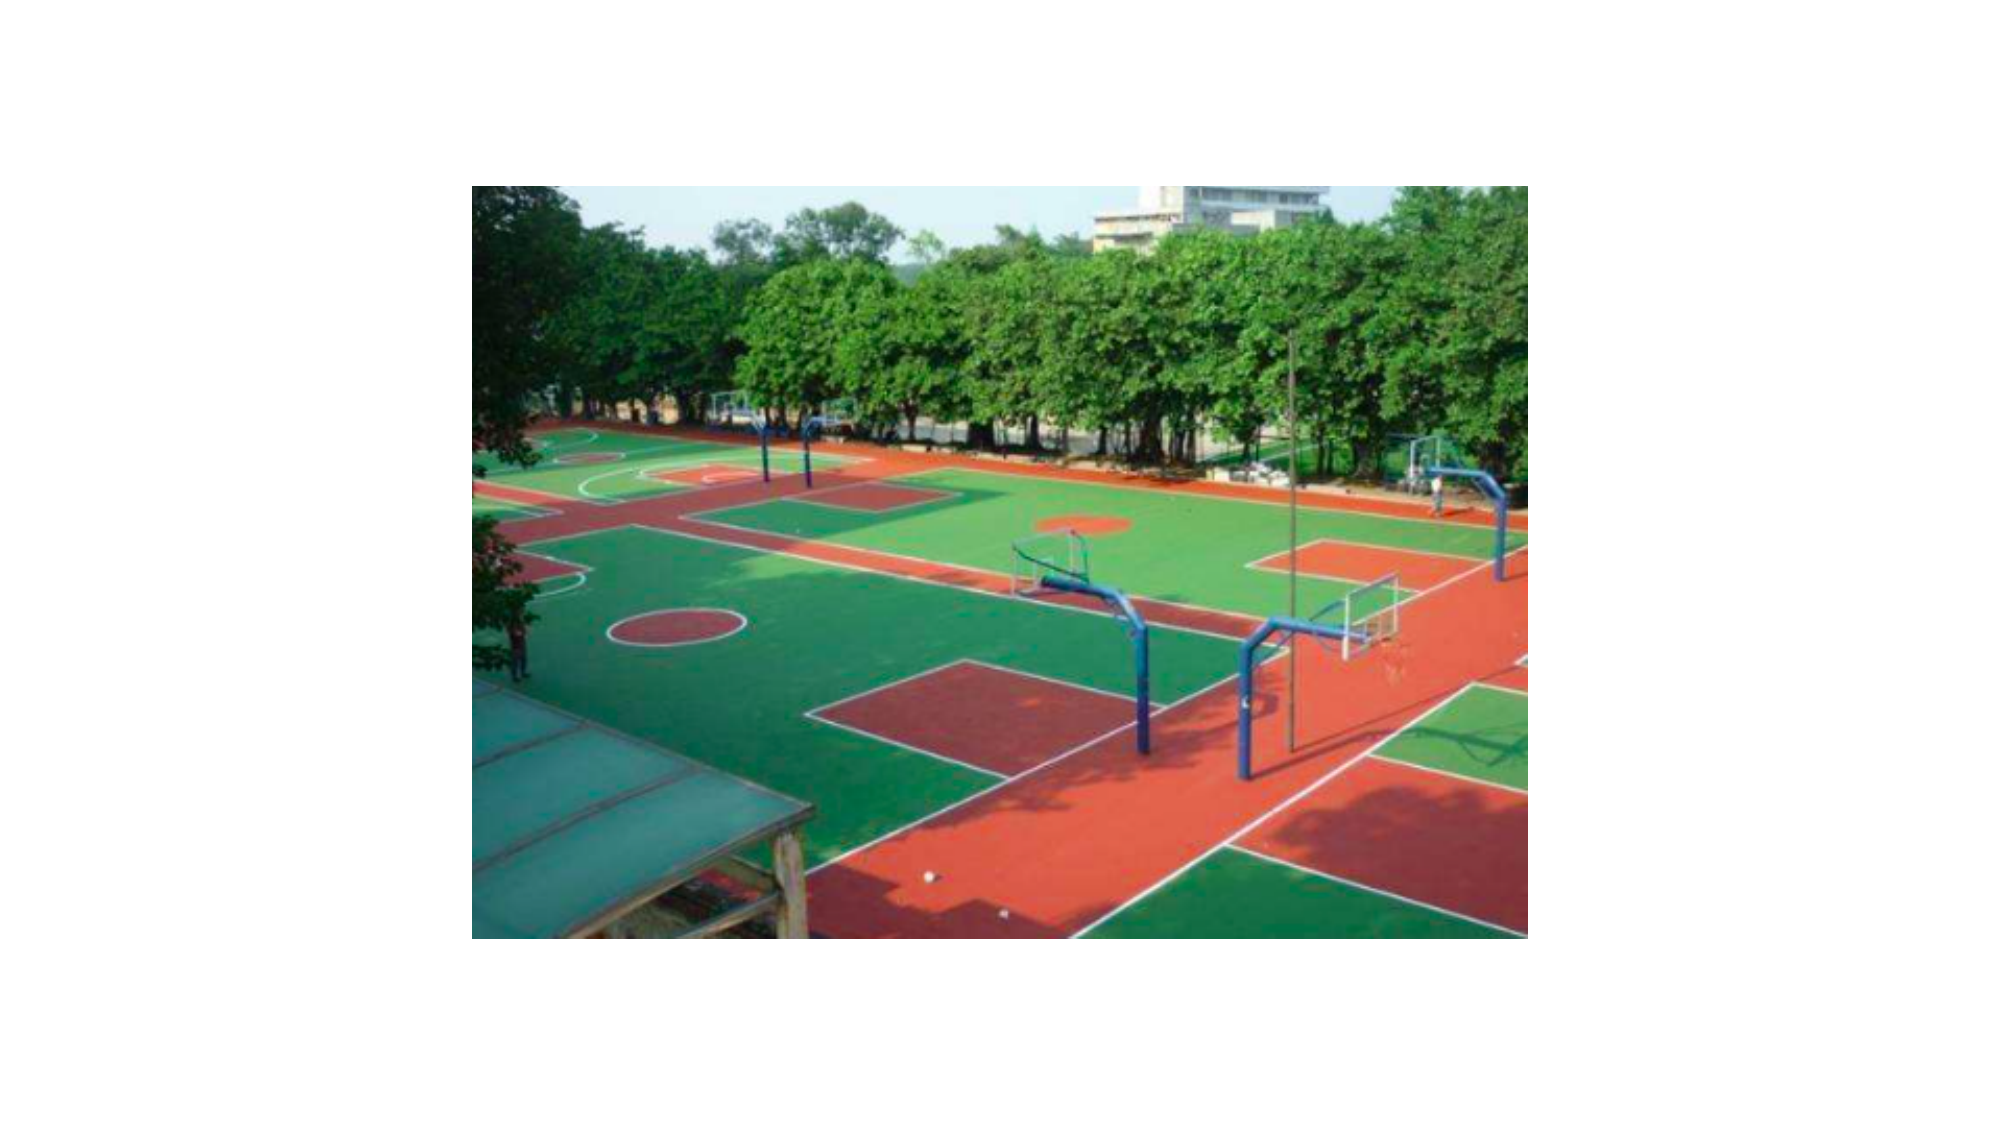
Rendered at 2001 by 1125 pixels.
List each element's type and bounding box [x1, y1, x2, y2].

picture [472, 186, 1528, 939]
